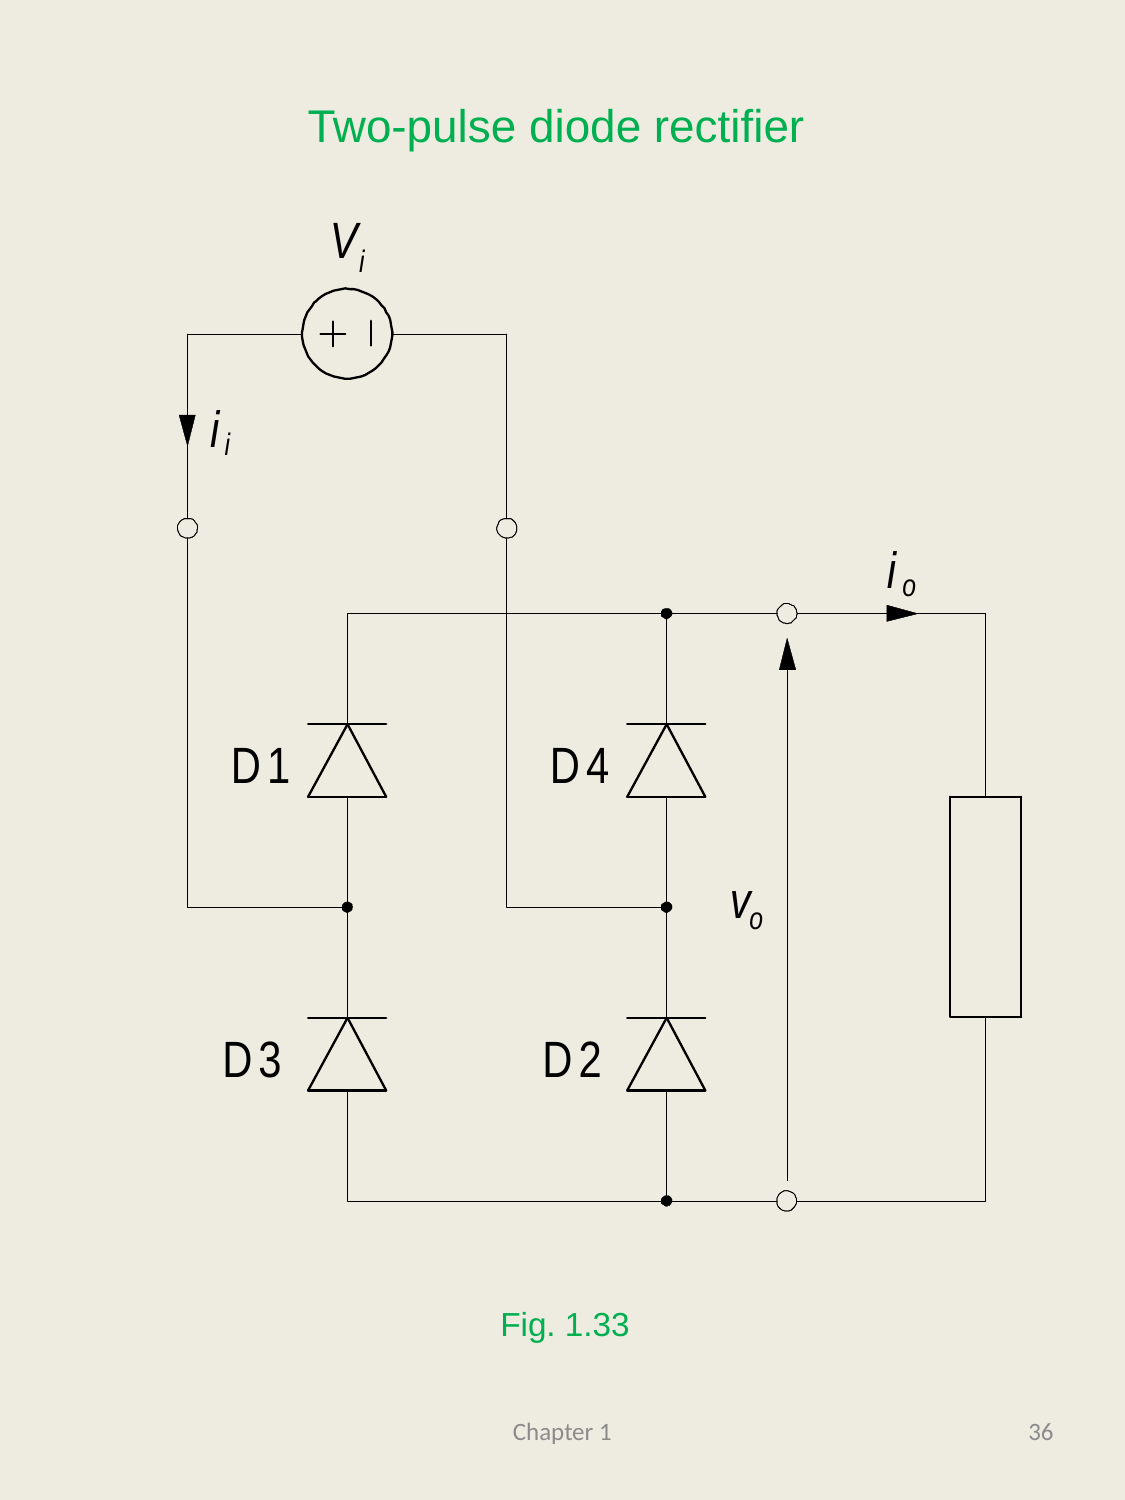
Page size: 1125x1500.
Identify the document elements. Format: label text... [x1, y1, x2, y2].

footer Chapter 1 [384, 1390, 741, 1471]
text_box Fig. 1.33 [485, 1295, 645, 1351]
slide_number 36 [806, 1390, 1069, 1471]
title Two-pulse diode rectifier [56, 60, 1069, 176]
picture [45, 177, 1085, 1217]
